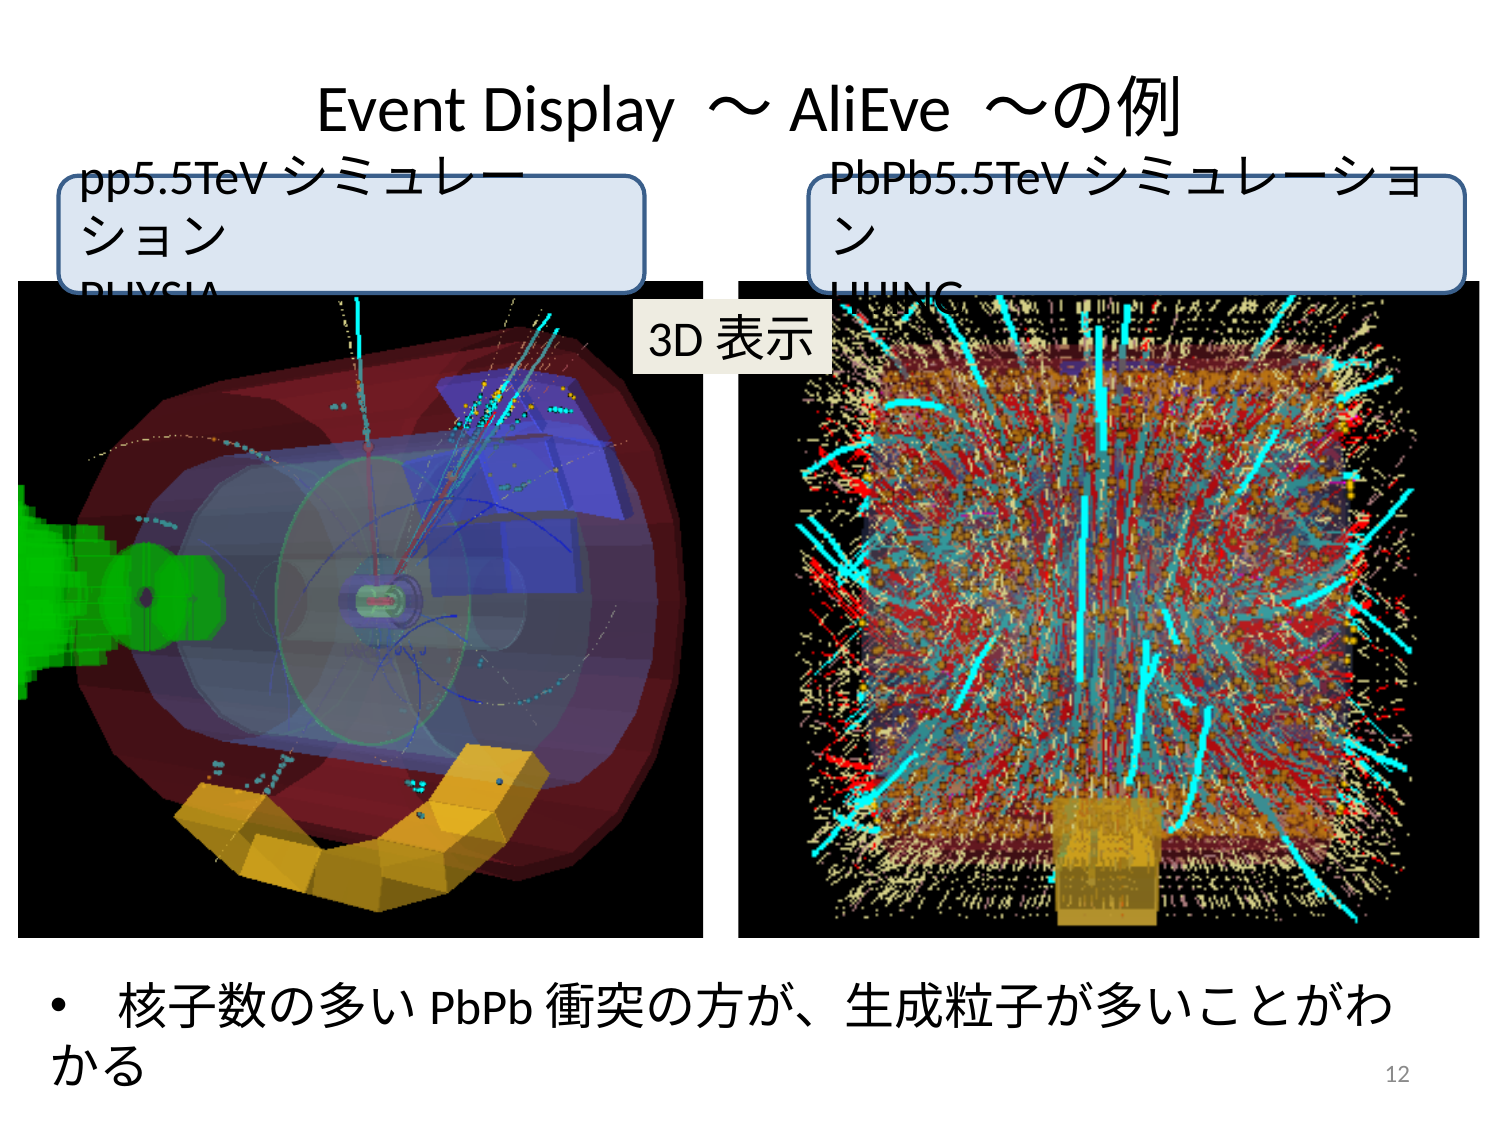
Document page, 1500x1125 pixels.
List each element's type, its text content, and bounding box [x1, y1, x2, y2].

text_box 核子数の多いPbPb衝突の方が、生成粒子が多いことがわかる [35, 967, 1430, 1102]
text_box PbPb5.5TeVシミュレーション HIJING [806, 173, 1467, 279]
text_box 3D表示 [708, 299, 732, 374]
picture [737, 280, 1480, 938]
text_box pp5.5TeVシミュレーション PHYSIA [56, 173, 647, 279]
picture [17, 280, 704, 938]
title Event Display ～AliEve ～の例 [75, 56, 1425, 153]
